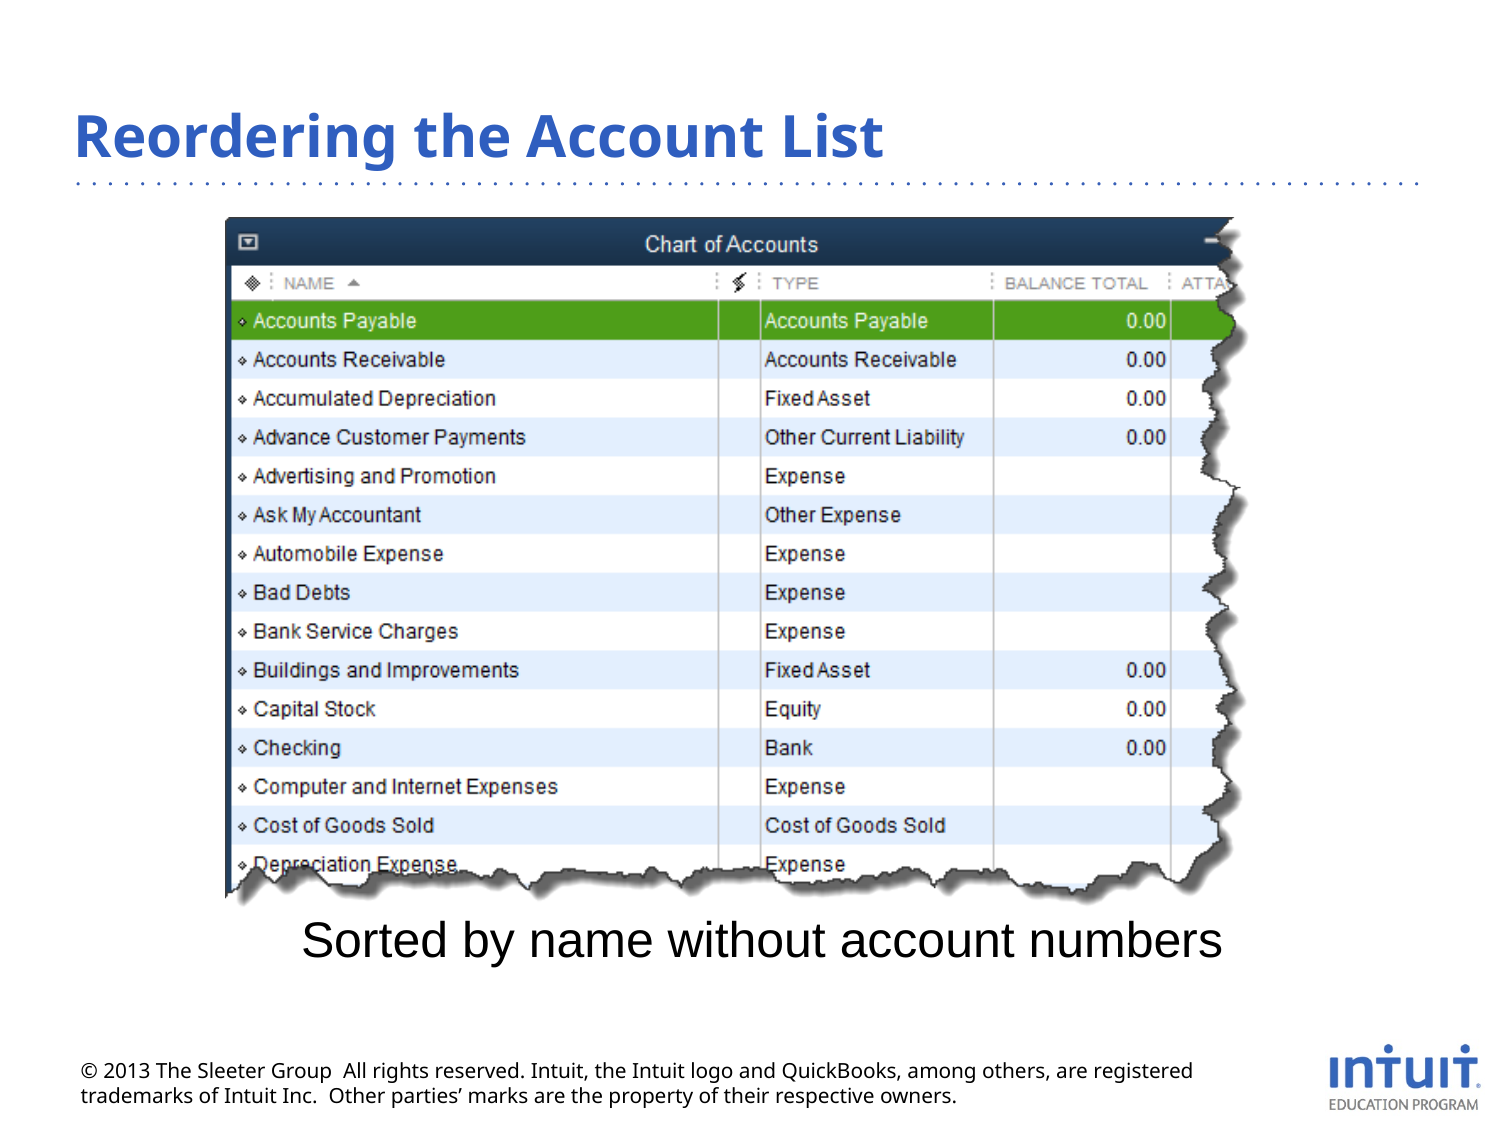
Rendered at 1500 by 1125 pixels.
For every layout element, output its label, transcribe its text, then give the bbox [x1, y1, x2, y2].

title Reordering the Account List [73, 62, 1424, 169]
picture [224, 217, 1276, 937]
text_box Sorted by name without account numbers [137, 899, 1388, 975]
picture [1325, 1039, 1485, 1116]
